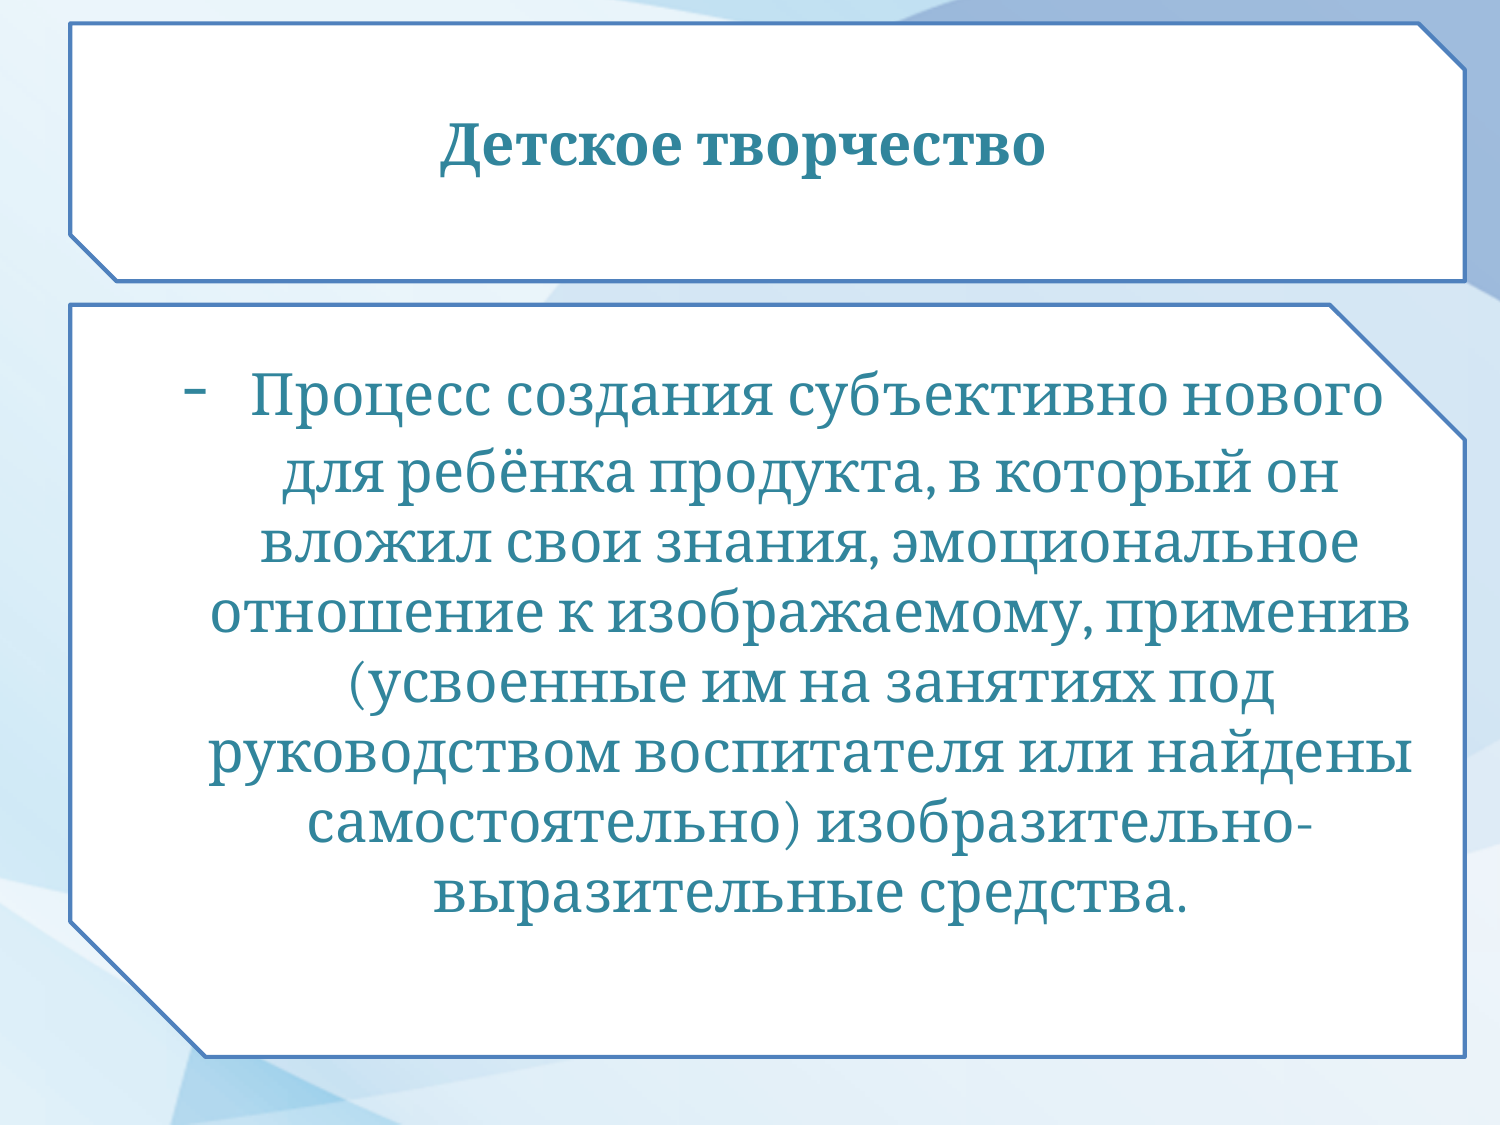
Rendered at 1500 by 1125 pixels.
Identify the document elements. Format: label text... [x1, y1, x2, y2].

text_box [142, 426, 1467, 1059]
list - Процесс создания субъективно нового для ребёнка продукта, в который он вложил свои знания, эмоциональное отношение к изображаемому, применив (усвоенные им на занятиях под руководством воспитателя или найдены самостоятельно) изобразительно-выразительные средства. [112, 316, 1454, 997]
text_box [68, 21, 1467, 284]
text_box [68, 302, 1344, 967]
picture [0, 0, 1500, 1125]
title Детское творчество [105, 61, 1383, 223]
